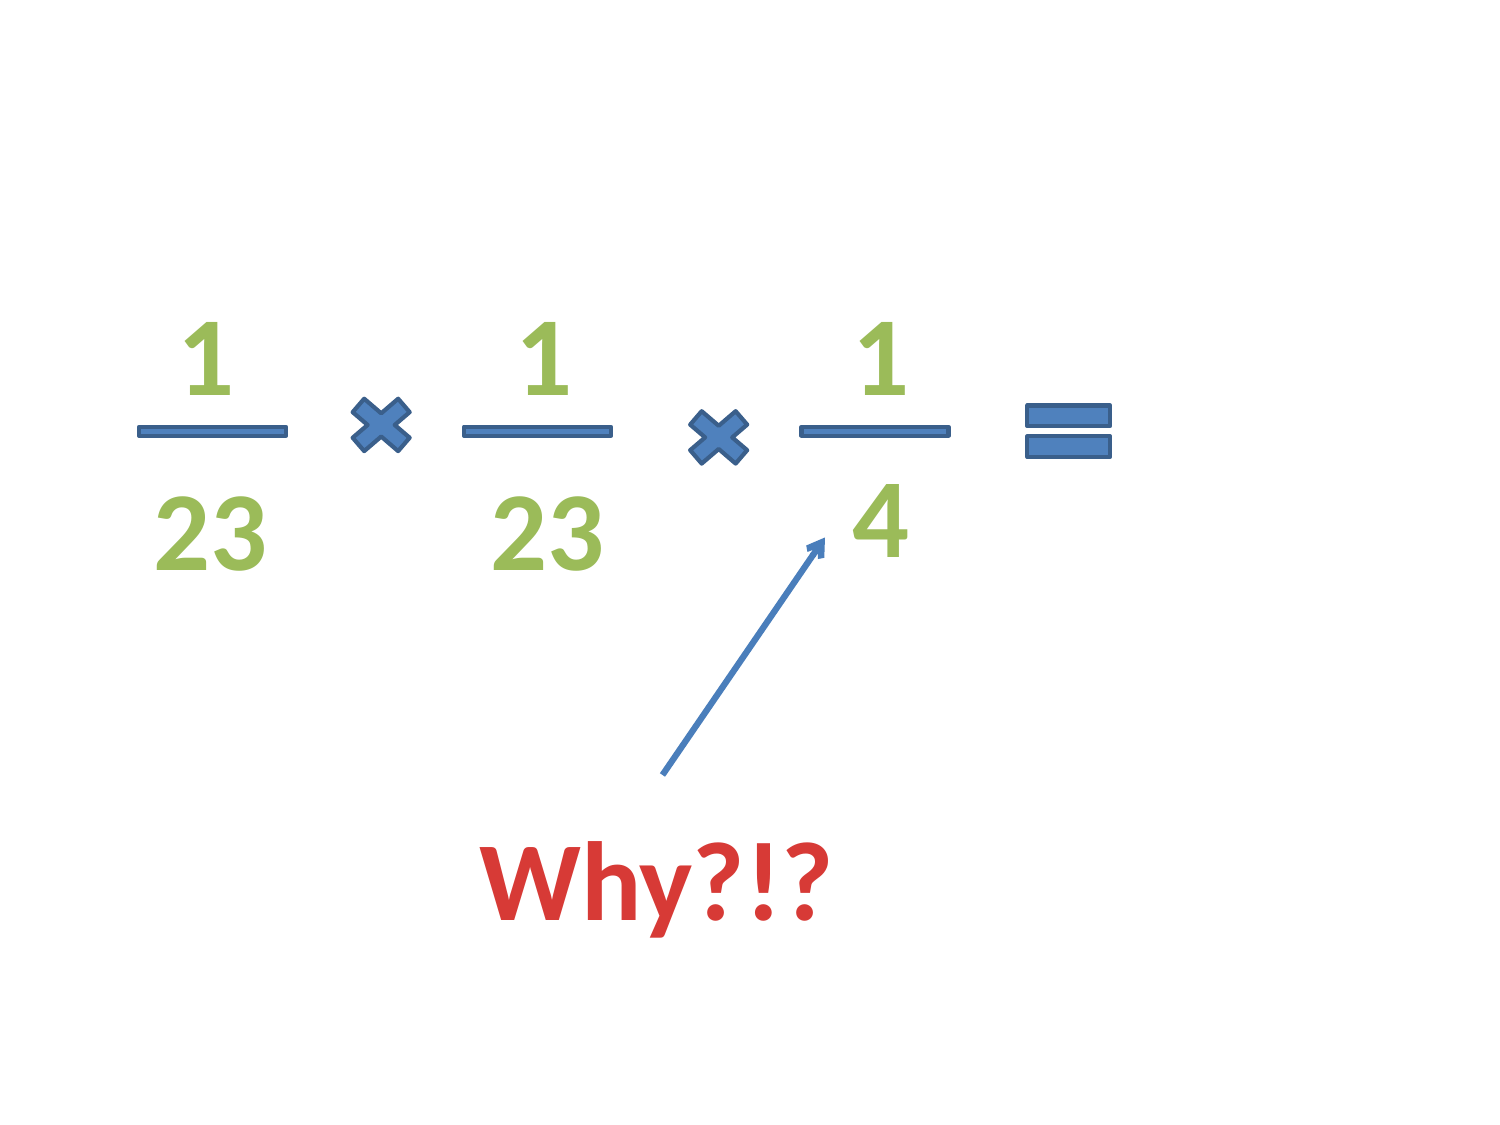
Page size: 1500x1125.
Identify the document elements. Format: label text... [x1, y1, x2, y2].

text_box 1 [837, 274, 925, 425]
text_box 1 [500, 274, 588, 425]
text_box [462, 425, 613, 438]
text_box [1025, 434, 1112, 459]
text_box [662, 537, 826, 776]
text_box [688, 409, 750, 466]
text_box 4 [837, 437, 925, 588]
text_box [350, 396, 412, 454]
text_box 23 [475, 449, 620, 600]
text_box [799, 425, 951, 438]
text_box 23 [138, 449, 283, 600]
text_box [1025, 403, 1112, 428]
text_box Why?!? [464, 799, 850, 950]
text_box [137, 425, 288, 438]
text_box 1 [162, 274, 250, 425]
